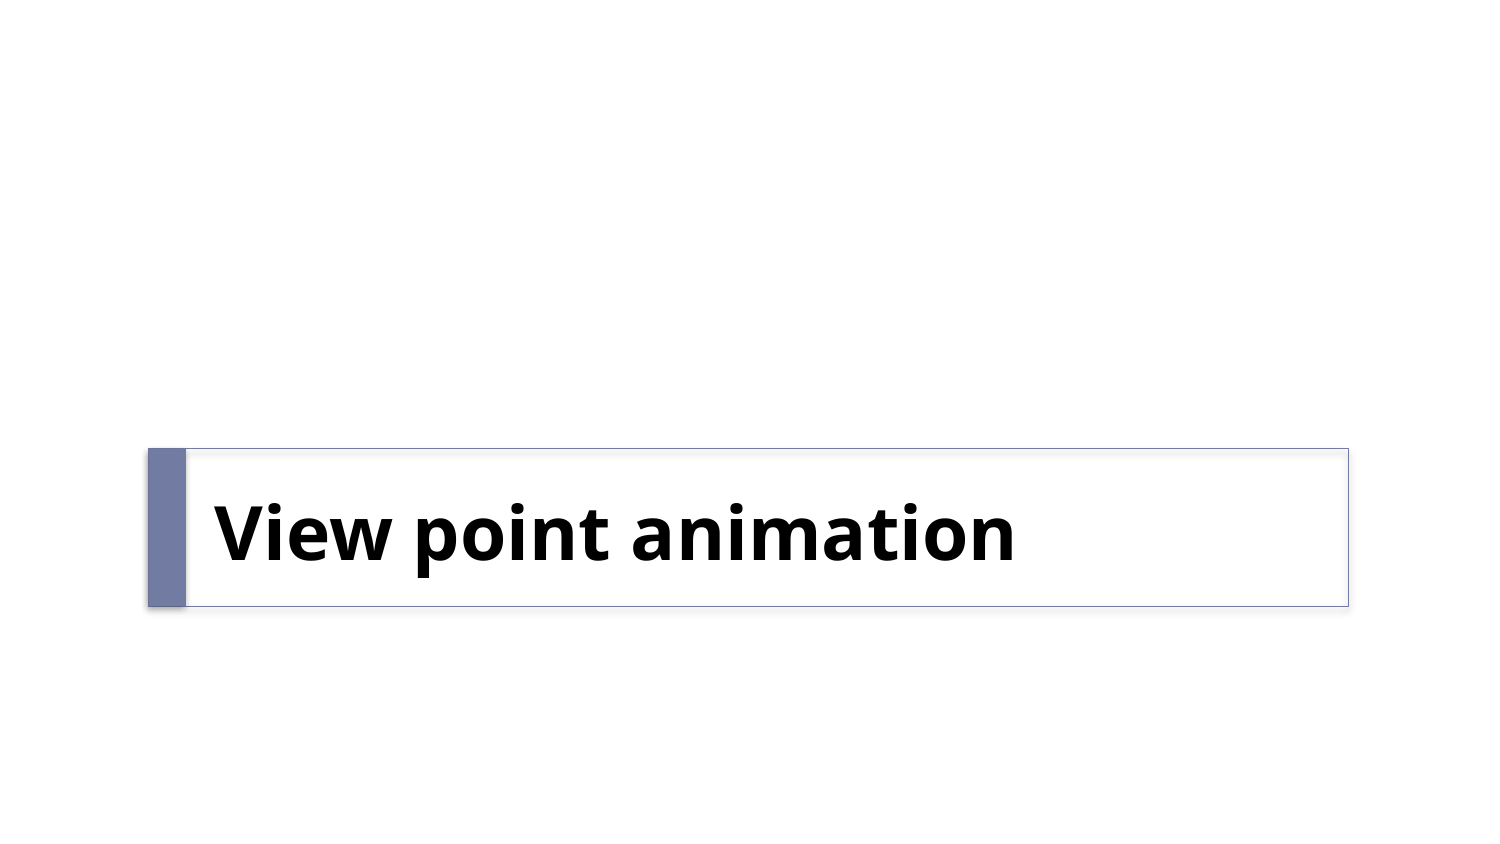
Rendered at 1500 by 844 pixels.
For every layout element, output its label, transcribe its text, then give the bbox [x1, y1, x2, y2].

title View point animation [200, 478, 1325, 600]
